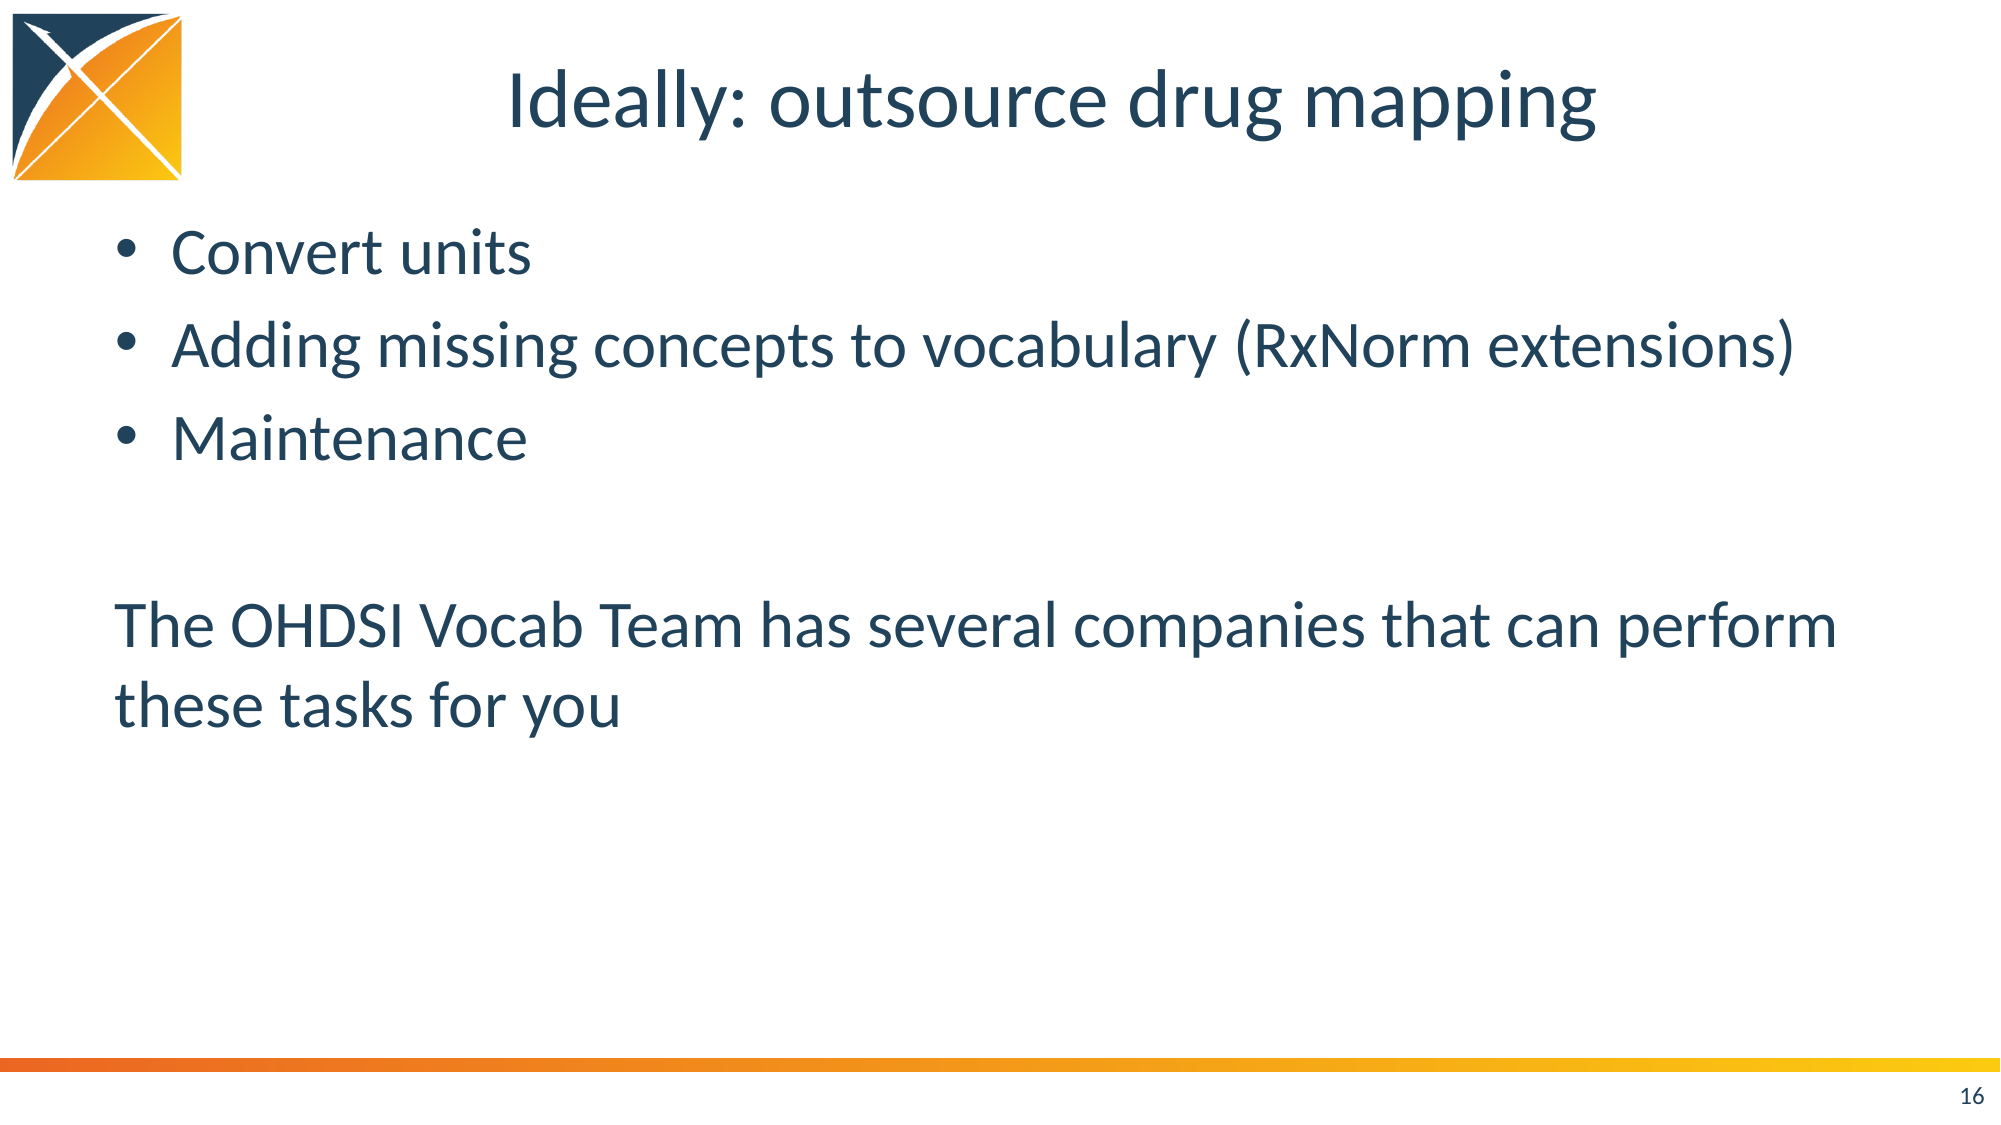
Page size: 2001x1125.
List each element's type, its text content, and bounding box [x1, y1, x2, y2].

picture [0, 0, 206, 200]
list Convert units Adding missing concepts to vocabulary (RxNorm extensions) Maintenance The OHDSI Vocab Team has several companies that can perform these tasks for you [99, 200, 1900, 1005]
slide_number 16 [1533, 1065, 2000, 1125]
title Ideally: outsource drug mapping [205, 24, 1900, 163]
